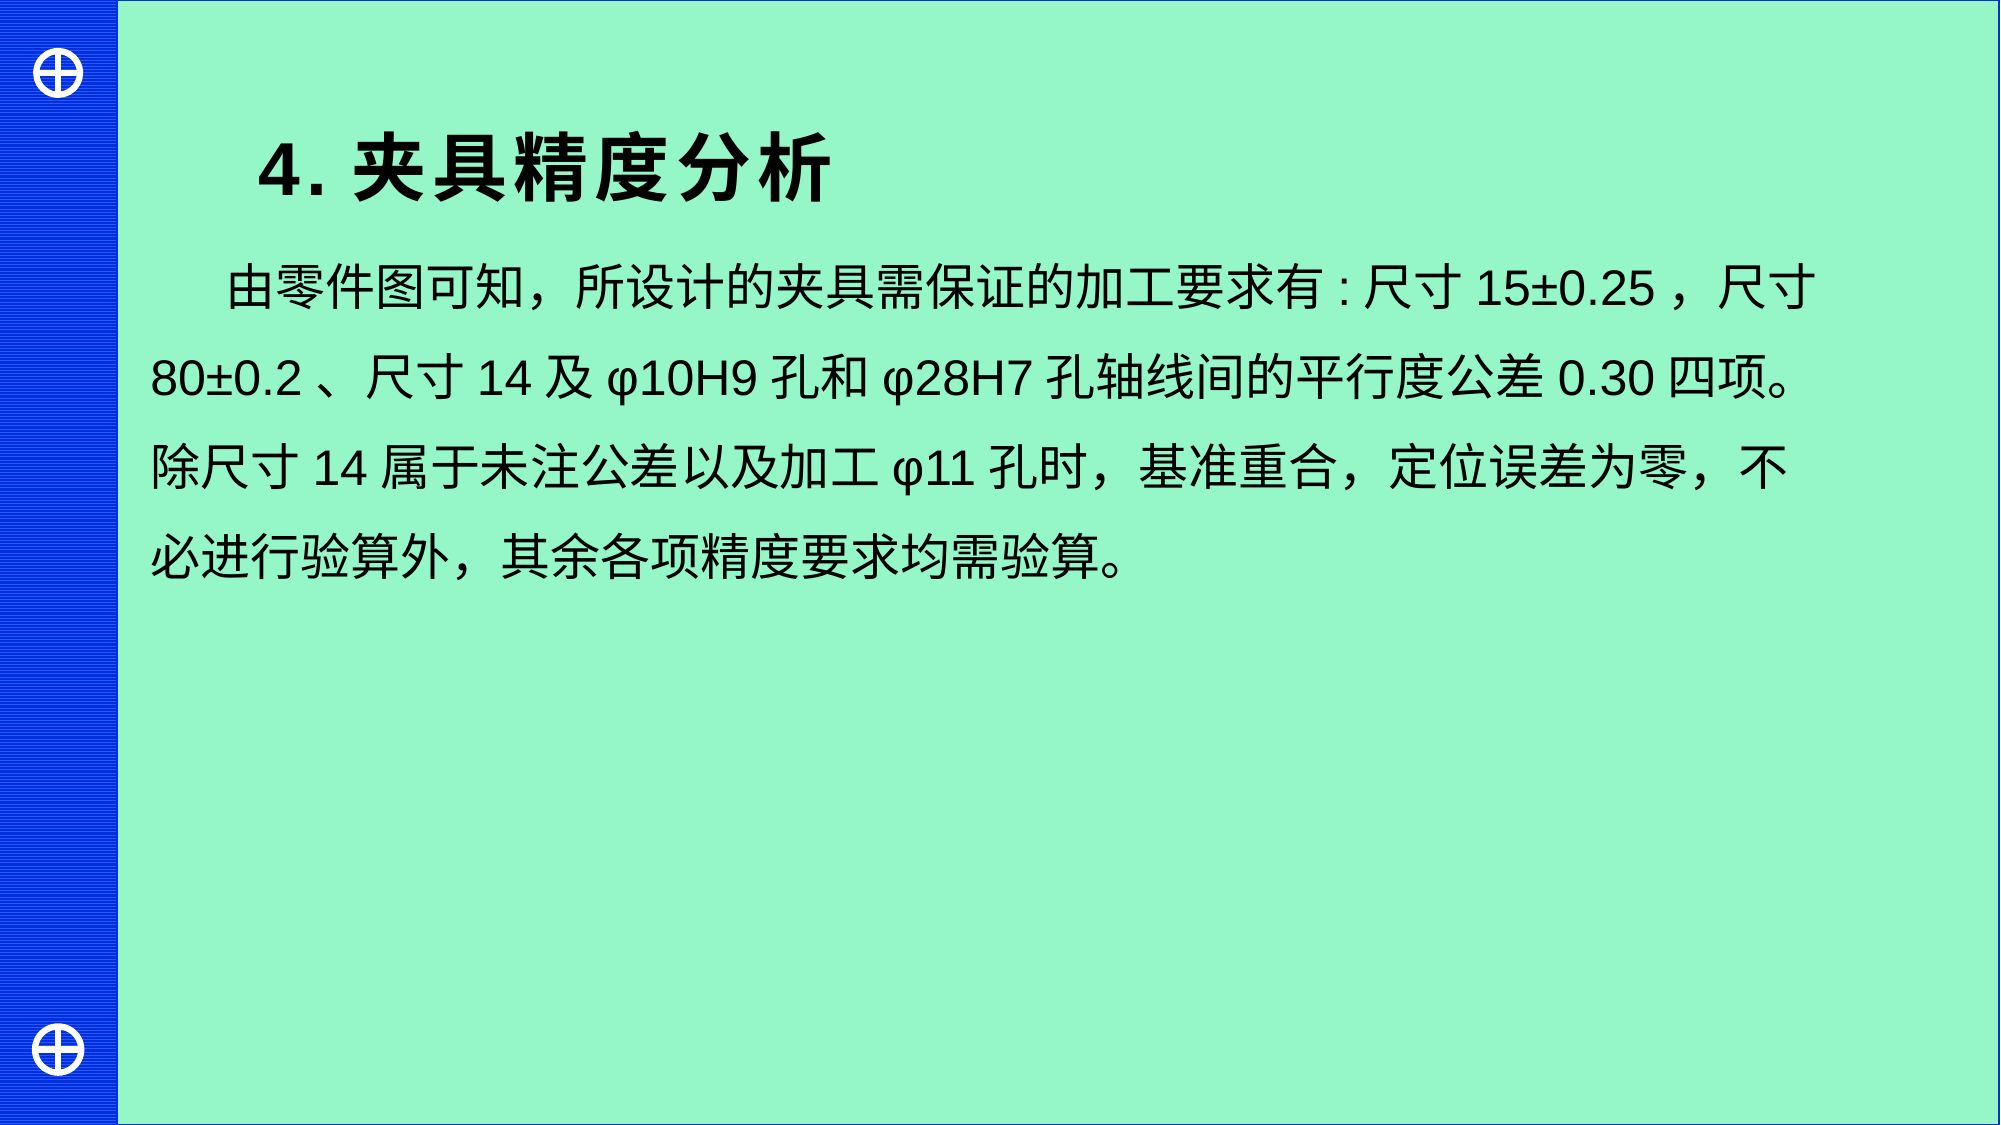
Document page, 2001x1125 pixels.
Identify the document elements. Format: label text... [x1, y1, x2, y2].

text_box 由零件图可知，所设计的夹具需保证的加工要求有:尺寸15±0.25，尺寸80±0.2、尺寸14及φ10H9孔和φ28H7孔轴线间的平行度公差0.30四项。除尺寸14属于未注公差以及加工φ11孔时，基准重合，定位误差为零，不必进行验算外，其余各项精度要求均需验算。 [135, 217, 1843, 683]
text_box 4.夹具精度分析 [135, 96, 1423, 217]
